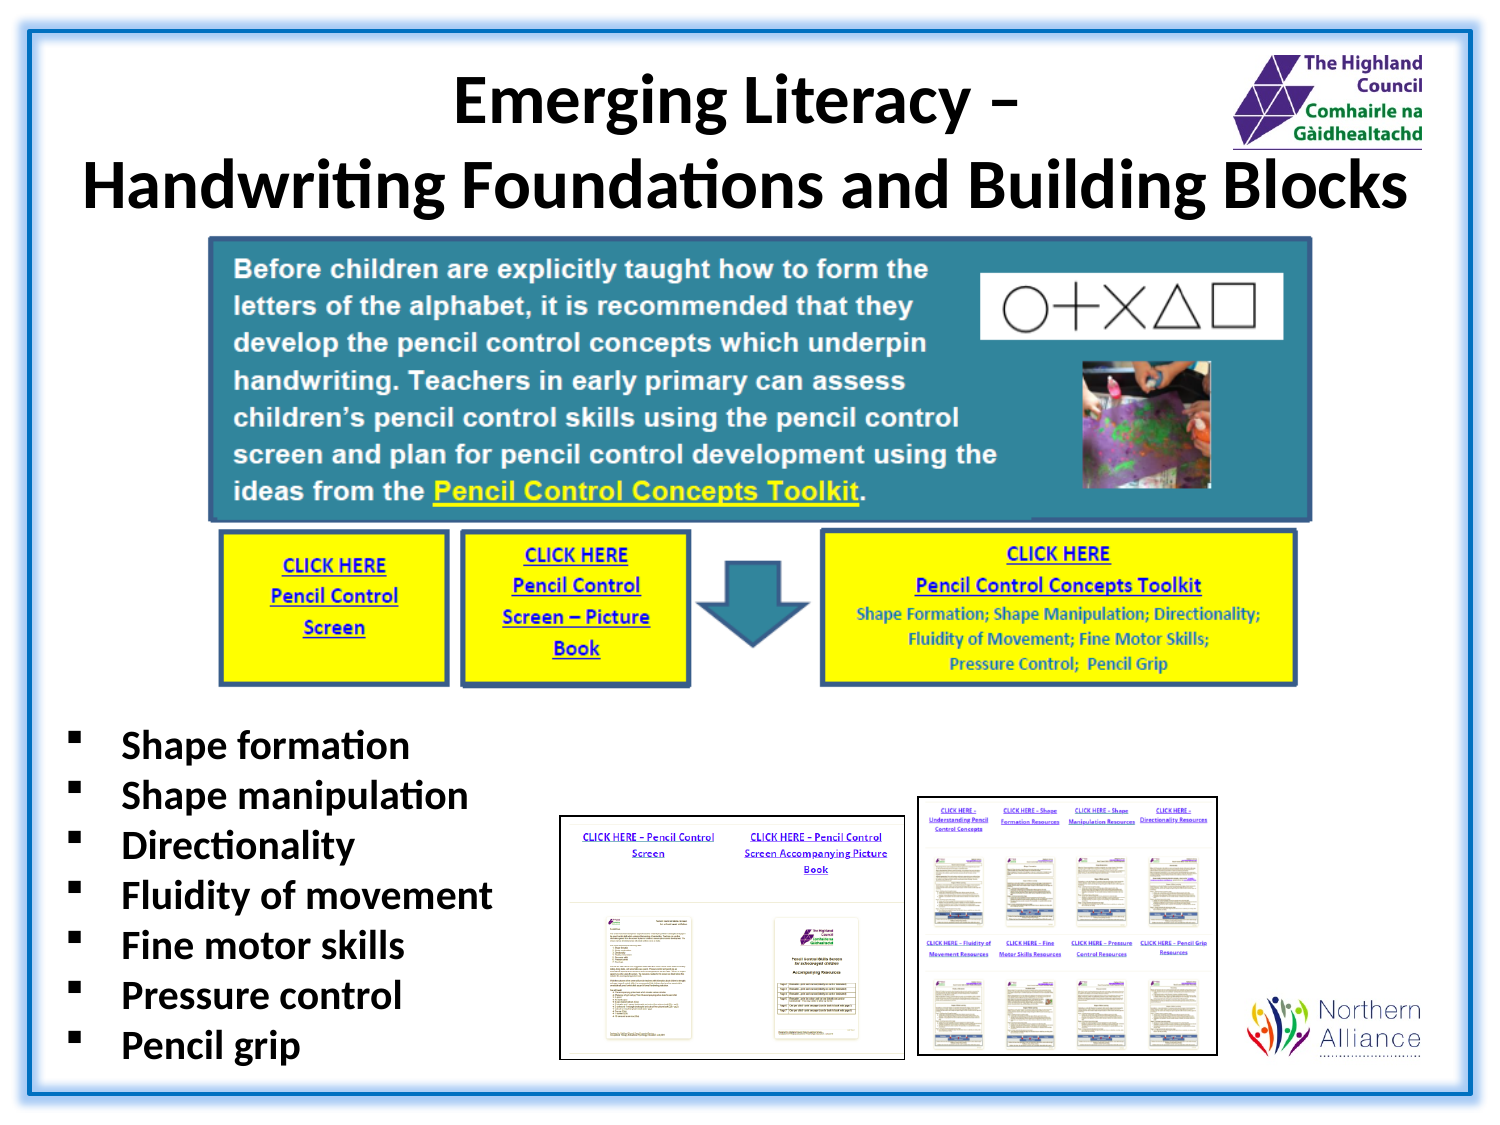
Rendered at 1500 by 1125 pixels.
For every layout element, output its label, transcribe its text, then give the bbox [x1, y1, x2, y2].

picture [203, 231, 1324, 692]
text_box [27, 29, 1473, 1096]
text_box Shape formation Shape manipulation Directionality Fluidity of movement Fine motor skills Pressure control Pencil grip [50, 710, 1418, 1076]
picture [560, 816, 904, 1059]
picture [918, 797, 1217, 1055]
picture [1233, 976, 1436, 1071]
picture [1233, 55, 1422, 151]
